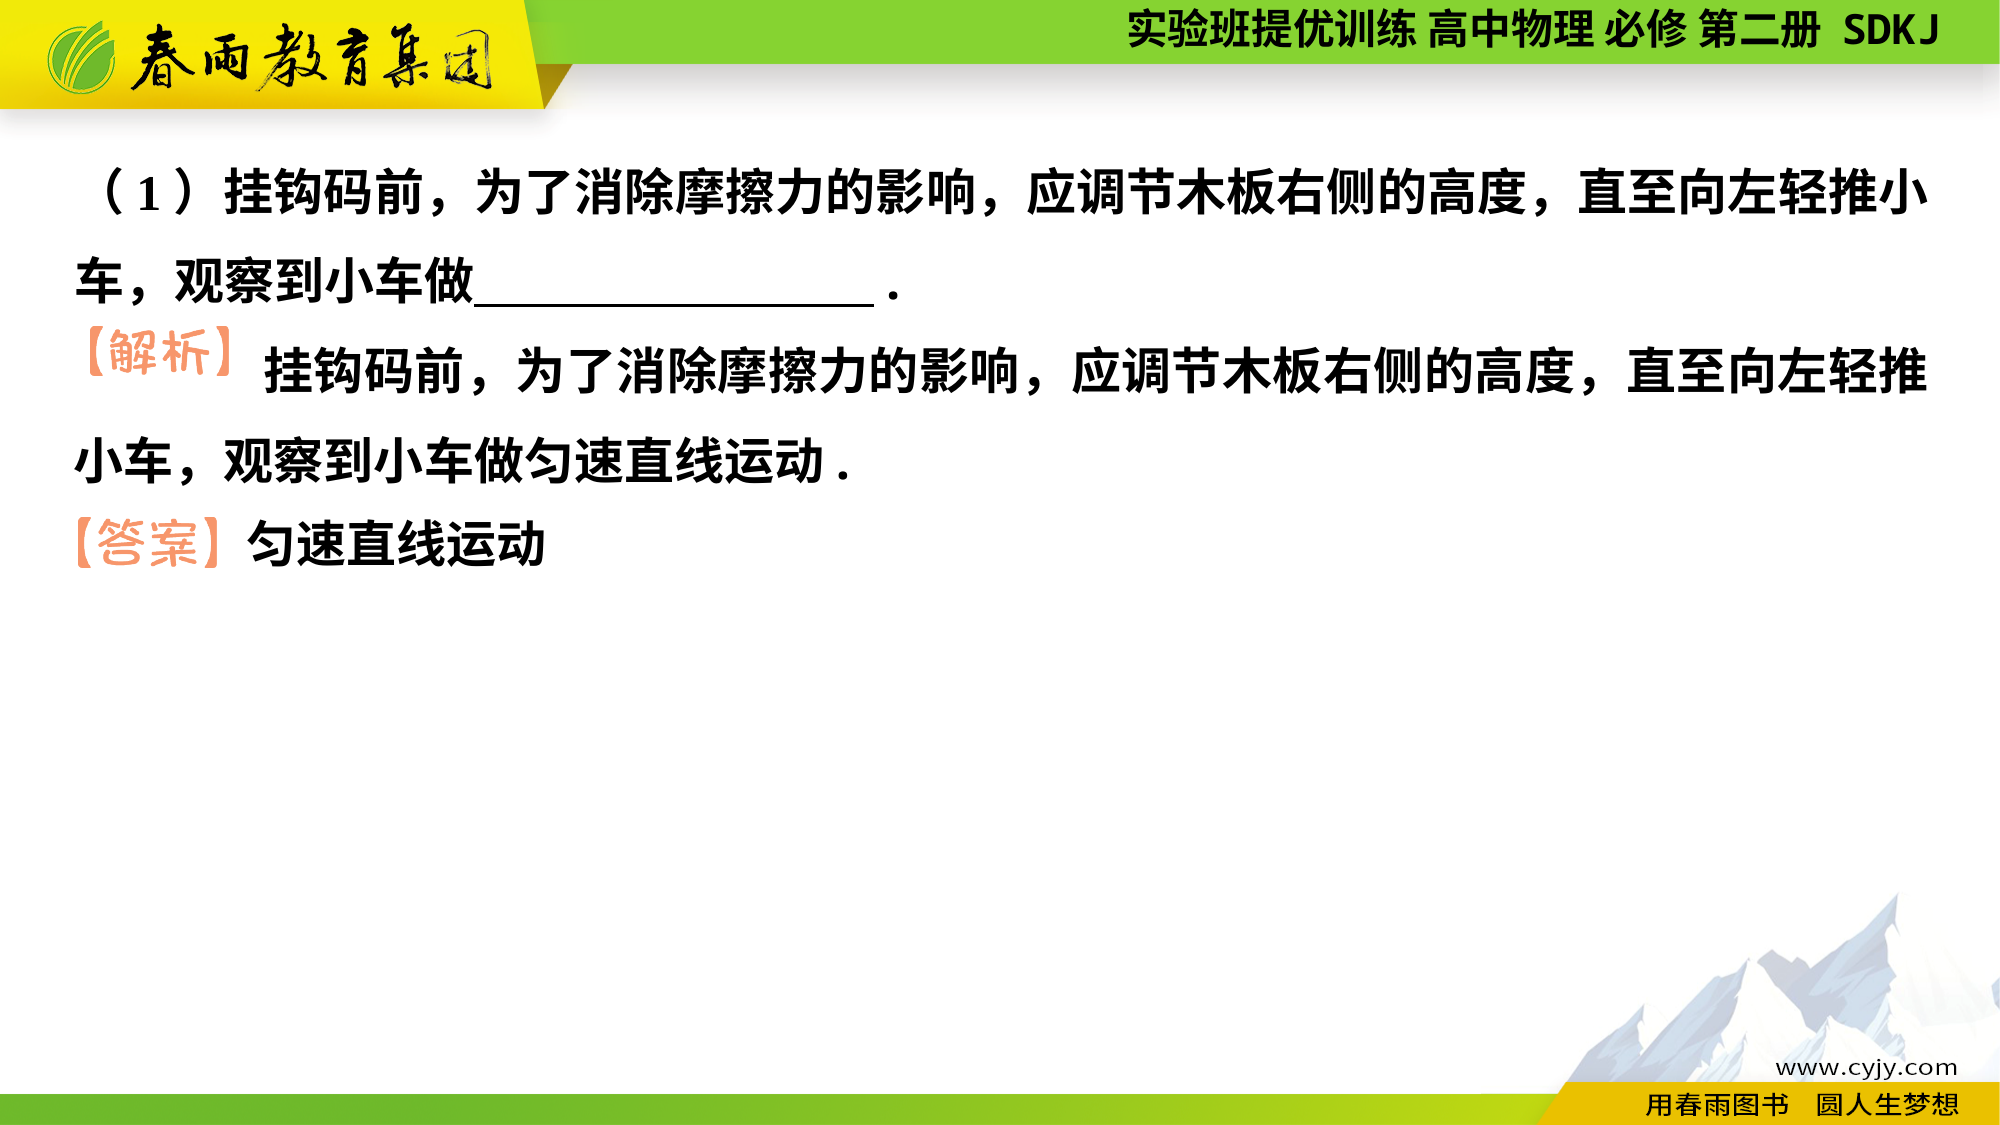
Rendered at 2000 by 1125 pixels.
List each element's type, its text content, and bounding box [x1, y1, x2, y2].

list （1）挂钩码前，为了消除摩擦力的影响，应调节木板右侧的高度，直至向左轻推小车，观察到小车做 . [59, 122, 1944, 302]
text_box 挂钩码前，为了消除摩擦力的影响，应调节木板右侧的高度，直至向左轻推小车，观察到小车做匀速直线运动. [59, 302, 1944, 498]
text_box 匀速直线运动 [231, 504, 561, 580]
picture [0, 0, 2000, 1125]
